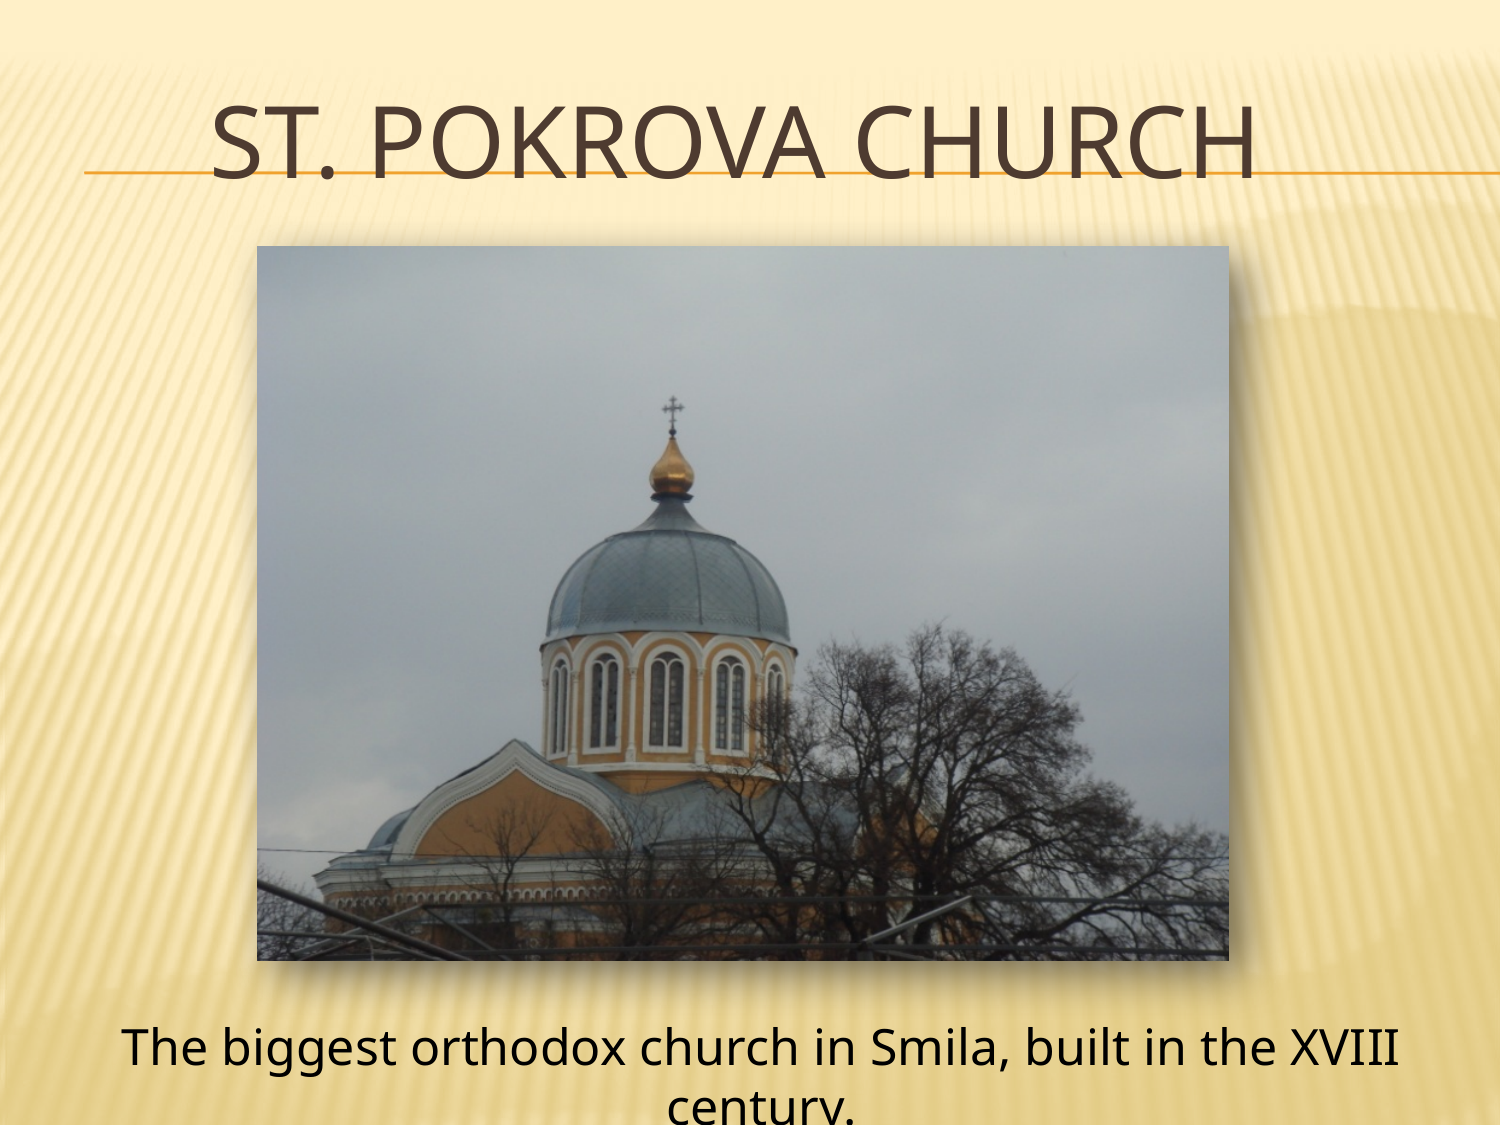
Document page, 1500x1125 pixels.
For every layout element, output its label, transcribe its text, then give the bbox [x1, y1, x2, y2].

title St. Pokrova Church [23, 70, 1449, 208]
text_box The biggest orthodox church in Smila, built in the XVIII century. [46, 1007, 1477, 1125]
picture [257, 245, 1230, 961]
